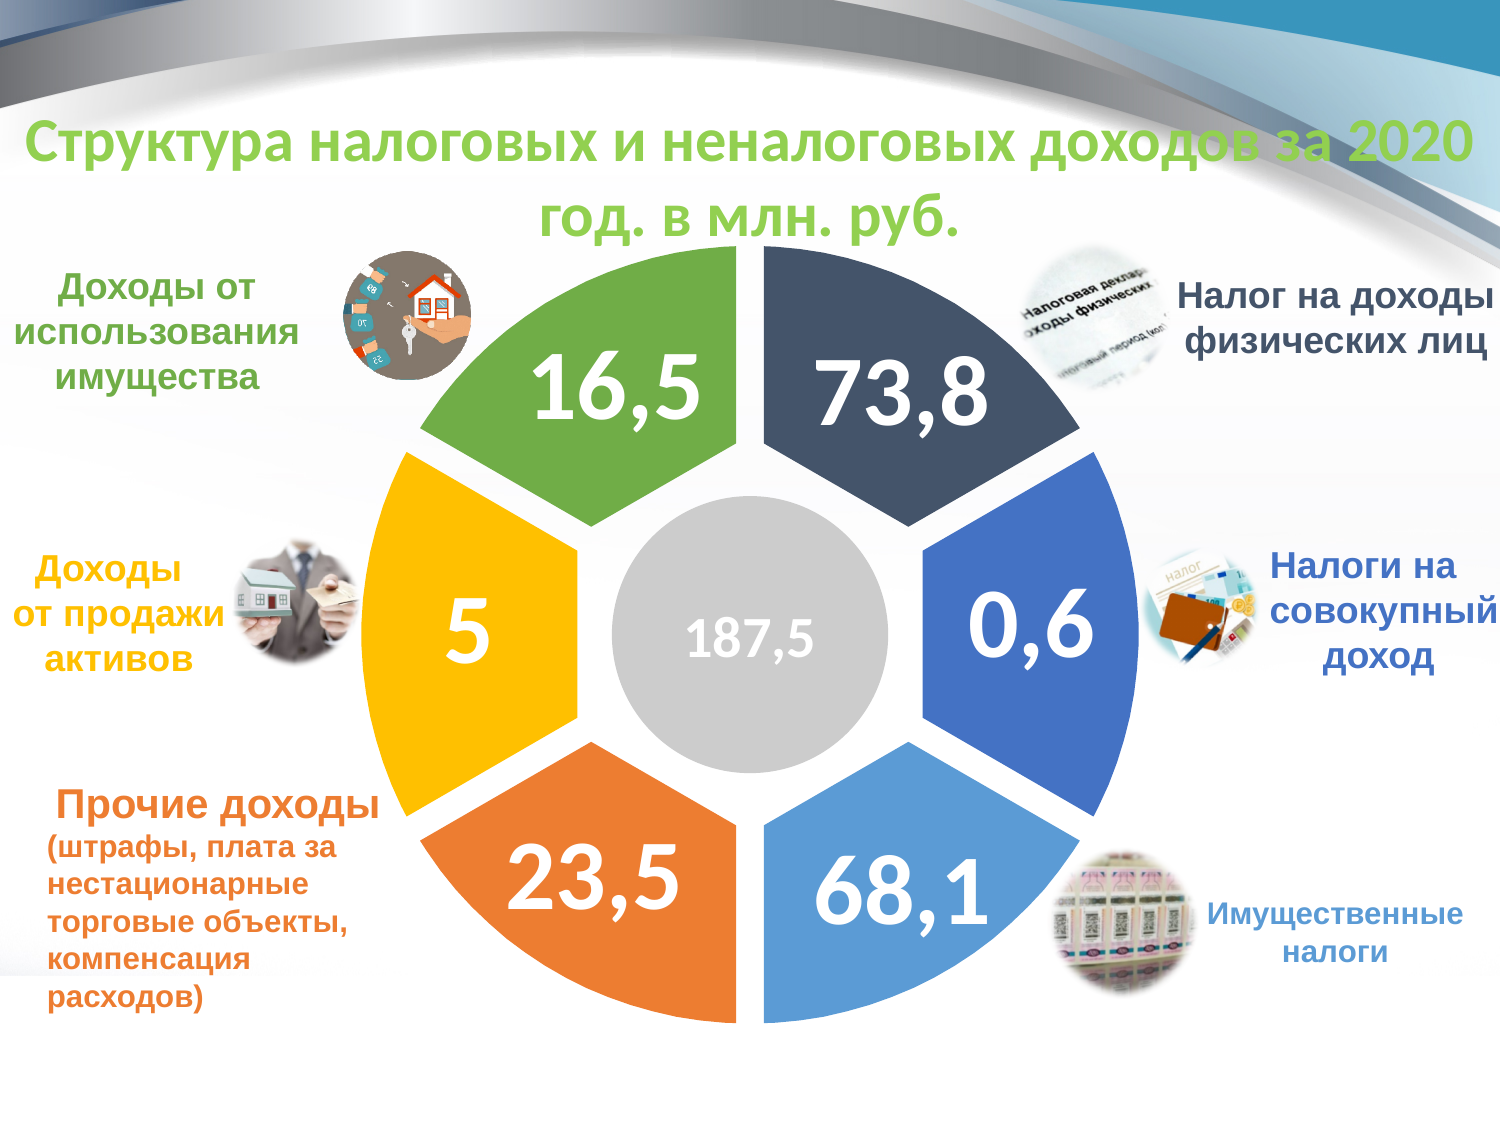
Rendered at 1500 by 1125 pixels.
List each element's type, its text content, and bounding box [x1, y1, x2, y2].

picture [0, 0, 1500, 92]
text_box Доходы от продажи активов [0, 536, 293, 687]
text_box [361, 246, 1139, 1024]
text_box Налог на доходы физических лиц [1172, 263, 1500, 369]
text_box Доходы от использования имущества [0, 257, 344, 405]
text_box Прочие доходы (штрафы, плата за нестационарные торговые объекты, компенсация расходов) [32, 769, 361, 1021]
text_box Имущественные налоги [1200, 886, 1486, 976]
picture [0, 239, 1500, 1125]
text_box Налоги на совокупный доход [1195, 533, 1500, 684]
text_box Структура налоговых и неналоговых доходов за 2020 год. в млн. руб. [0, 92, 1500, 257]
